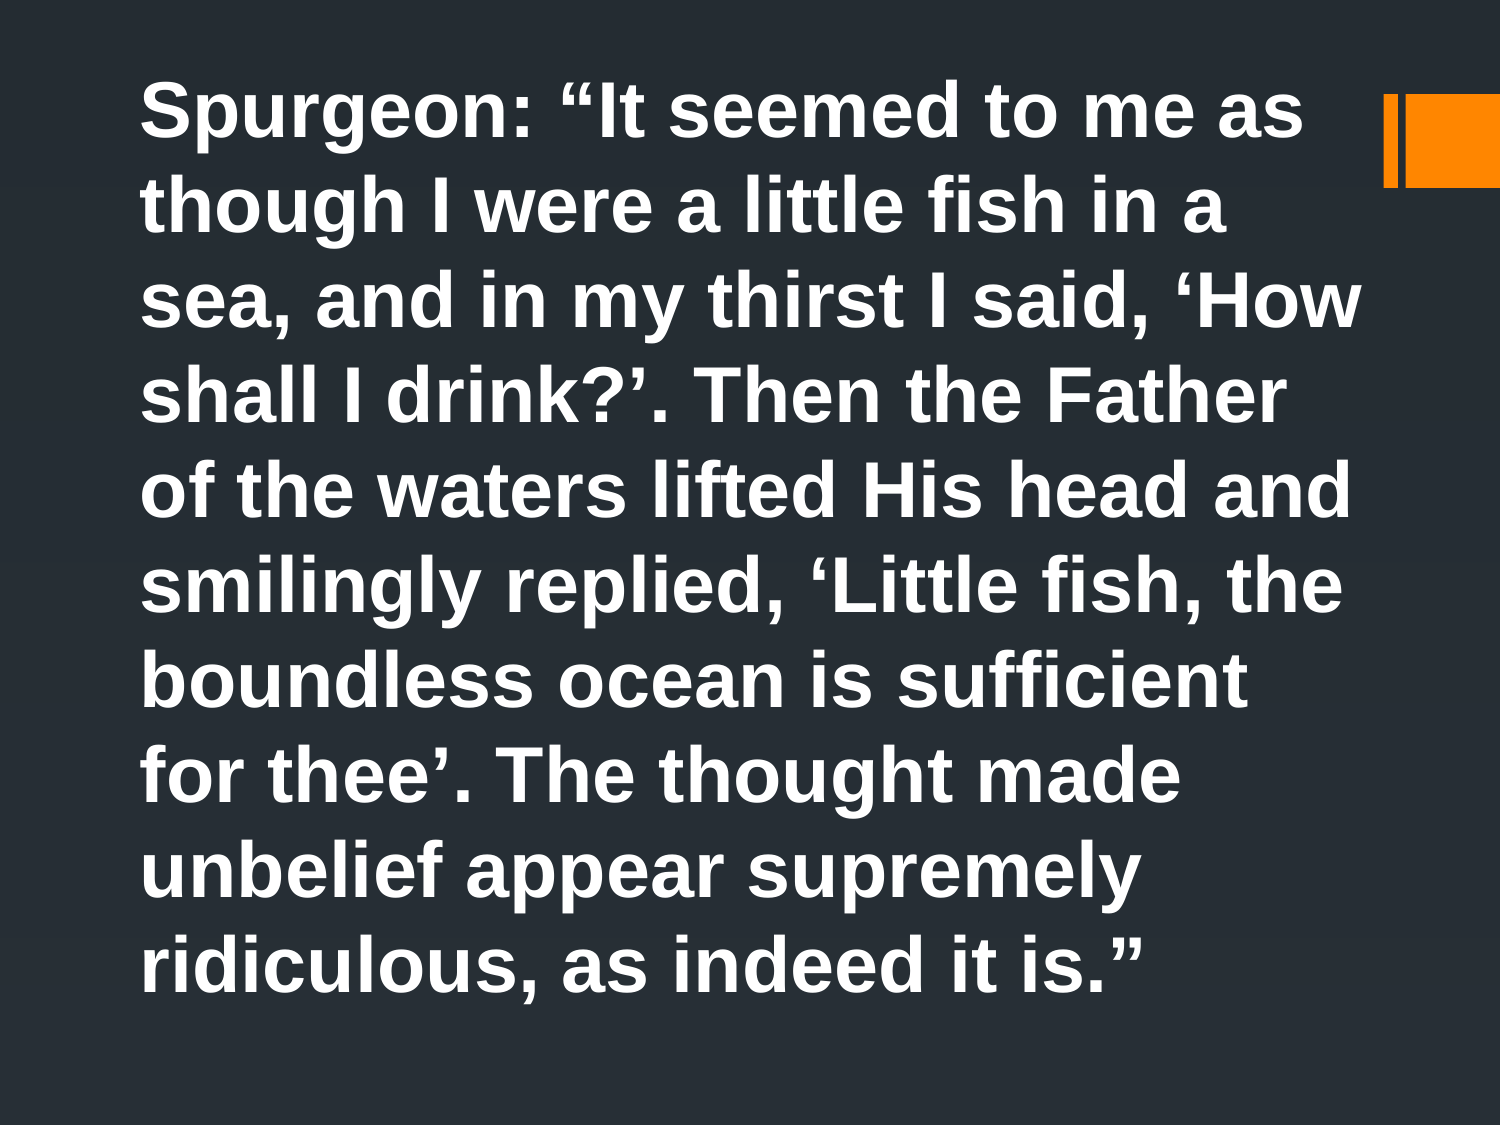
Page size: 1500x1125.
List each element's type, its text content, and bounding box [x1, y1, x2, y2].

text_box Spurgeon: “It seemed to me as though I were a little fish in a sea, and in my thirst I said, ‘How shall I drink?’. Then the Father of the waters lifted His head and smilingly replied, ‘Little fish, the boundless ocean is sufficient for thee’. The thought made unbelief appear supremely ridiculous, as indeed it is.” [124, 50, 1388, 1016]
